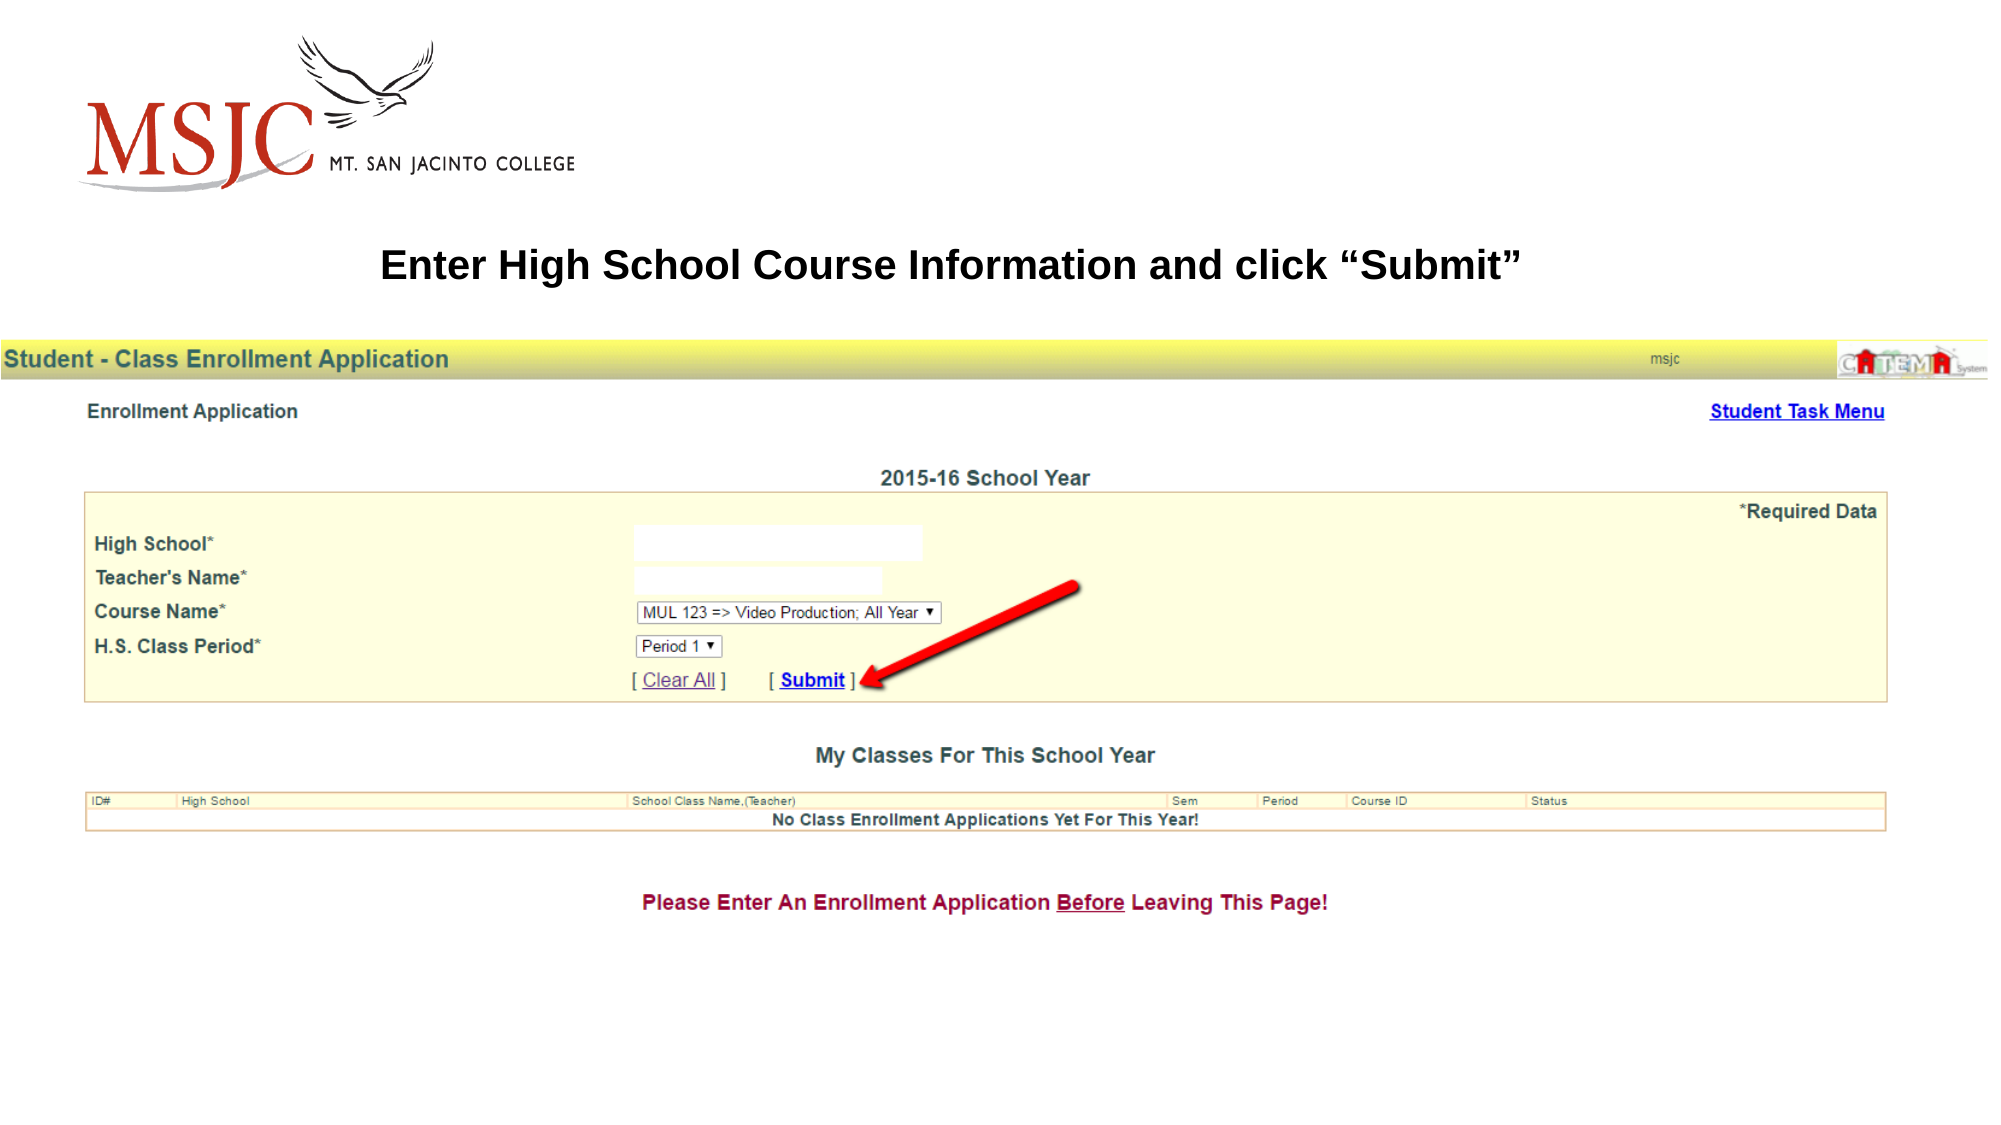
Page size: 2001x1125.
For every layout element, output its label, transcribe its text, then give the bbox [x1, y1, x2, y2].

picture [77, 35, 576, 192]
picture [1, 335, 1989, 928]
title Enter High School Course Information and click “Submit” [88, 233, 1814, 300]
